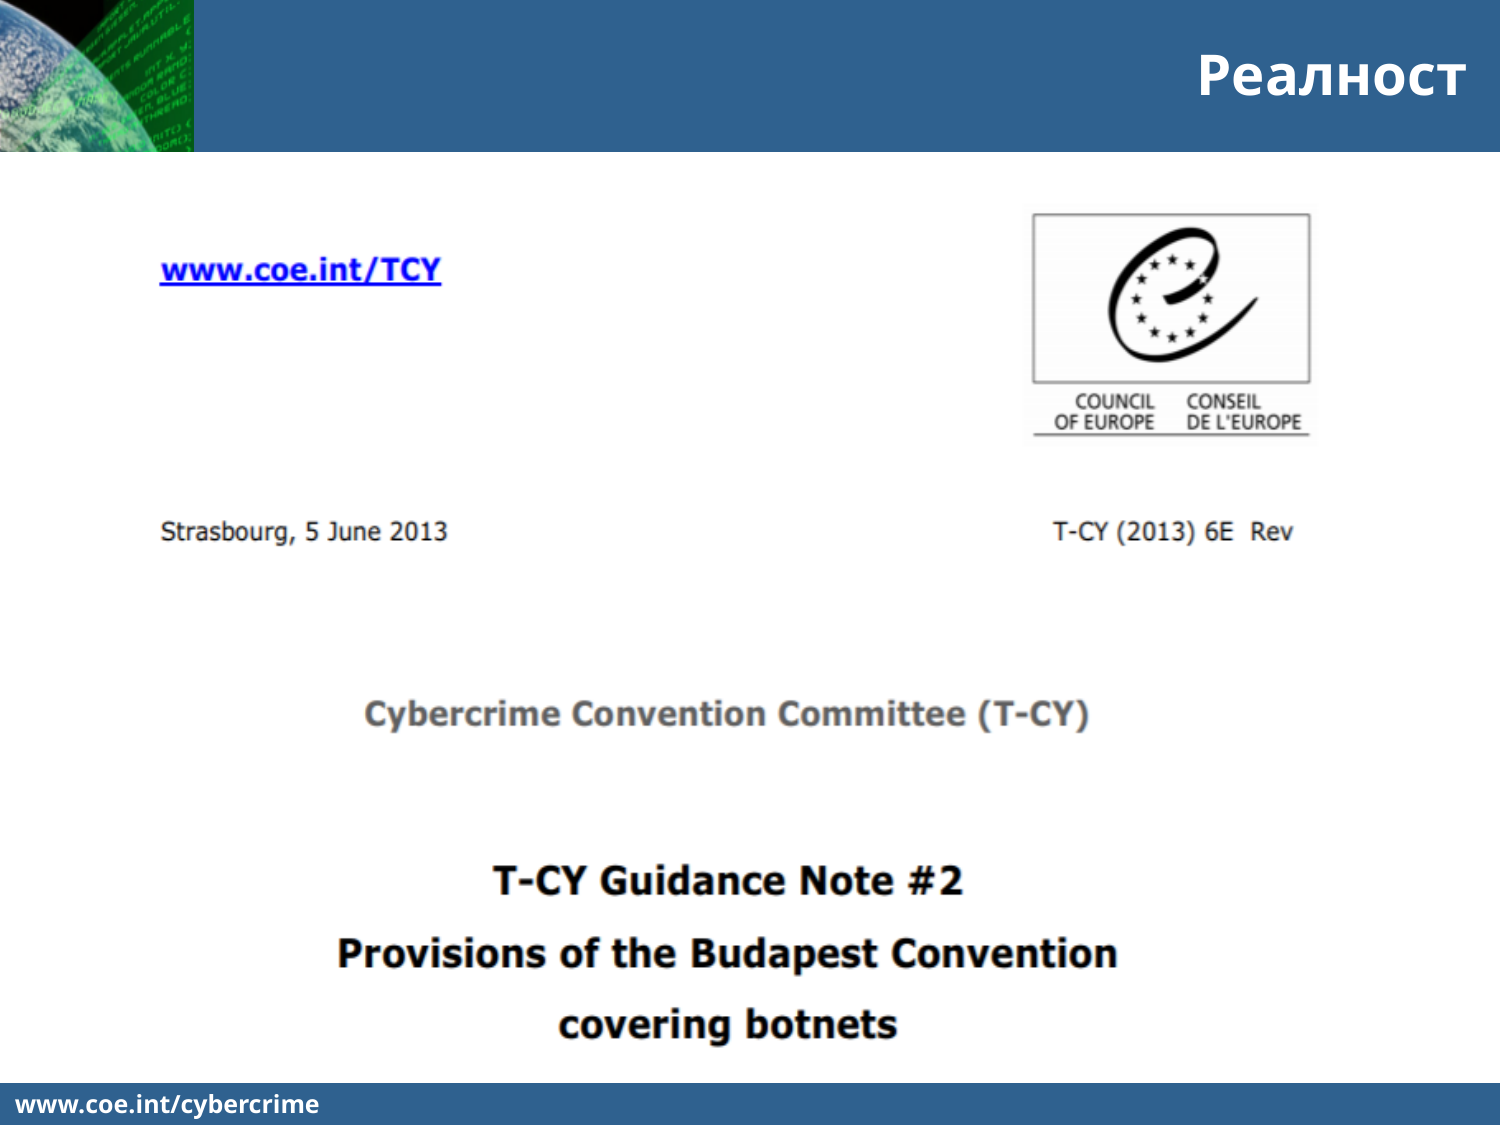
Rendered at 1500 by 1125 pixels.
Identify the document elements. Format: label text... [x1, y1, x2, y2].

text_box Реалност [230, 31, 1483, 114]
text_box [198, 0, 1500, 151]
text_box www.coe.int/cybercrime [0, 1089, 1500, 1125]
picture [0, 0, 1500, 1083]
